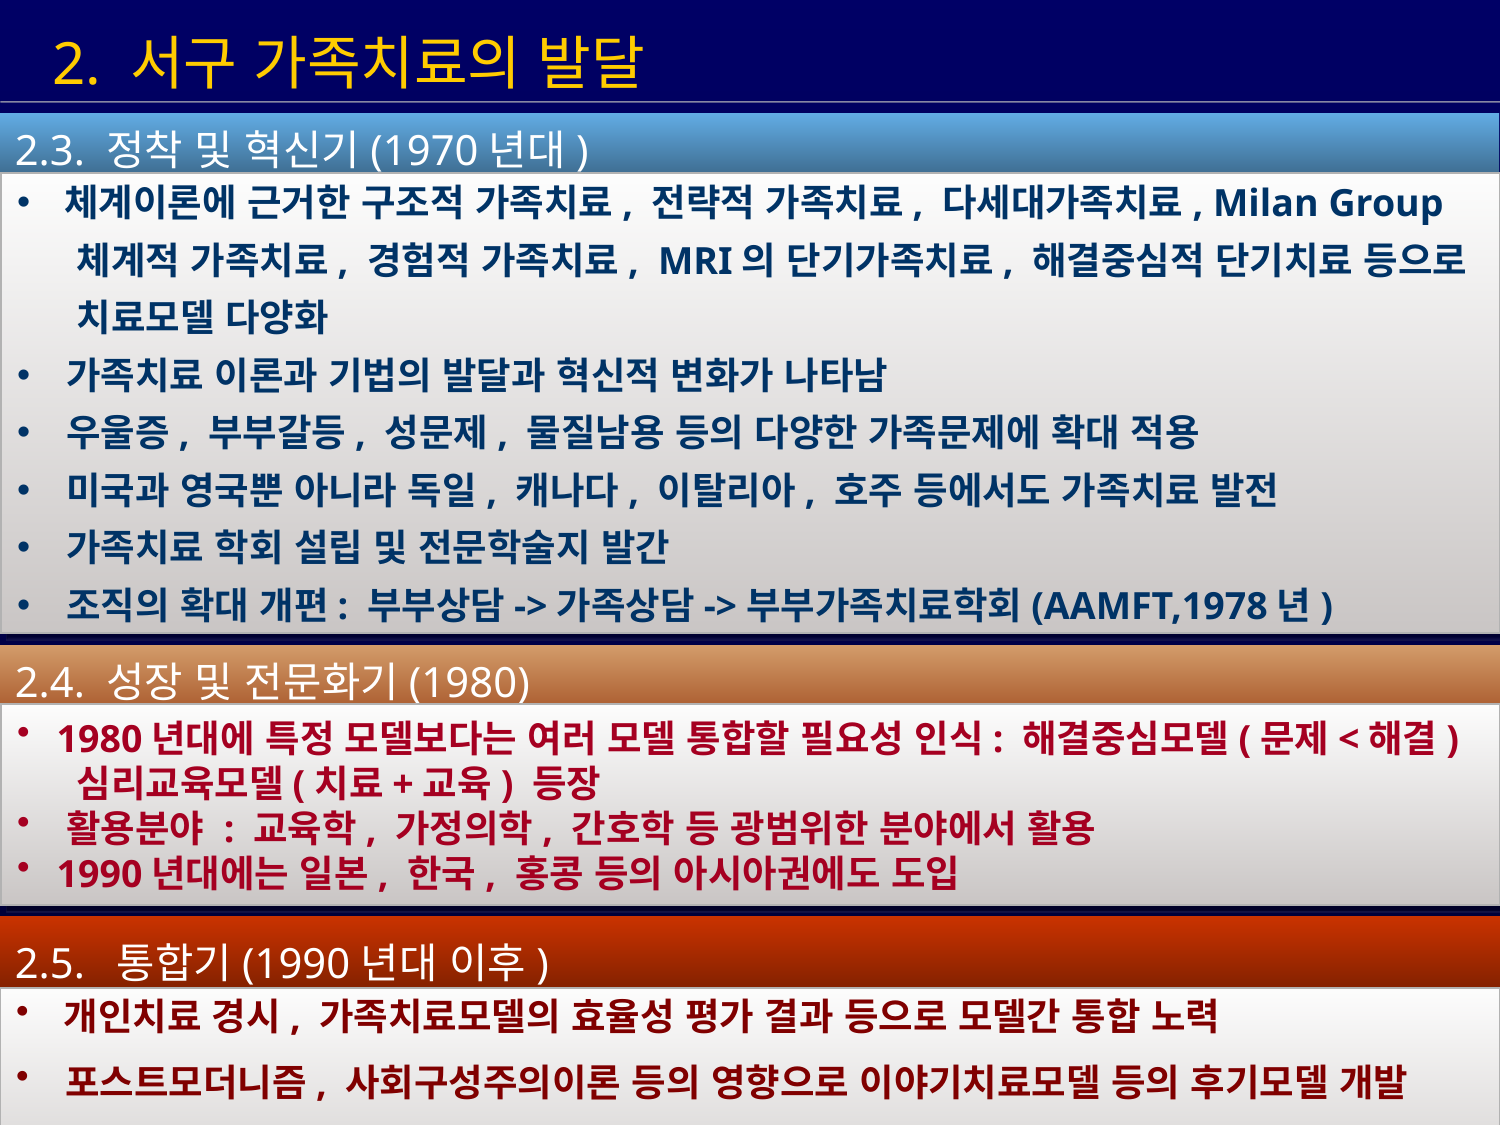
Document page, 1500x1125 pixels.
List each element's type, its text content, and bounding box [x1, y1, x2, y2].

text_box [0, 113, 1500, 634]
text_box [0, 644, 1500, 906]
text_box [0, 916, 1500, 1125]
text_box 2. 서구 가족치료의 발달 [37, 19, 660, 104]
